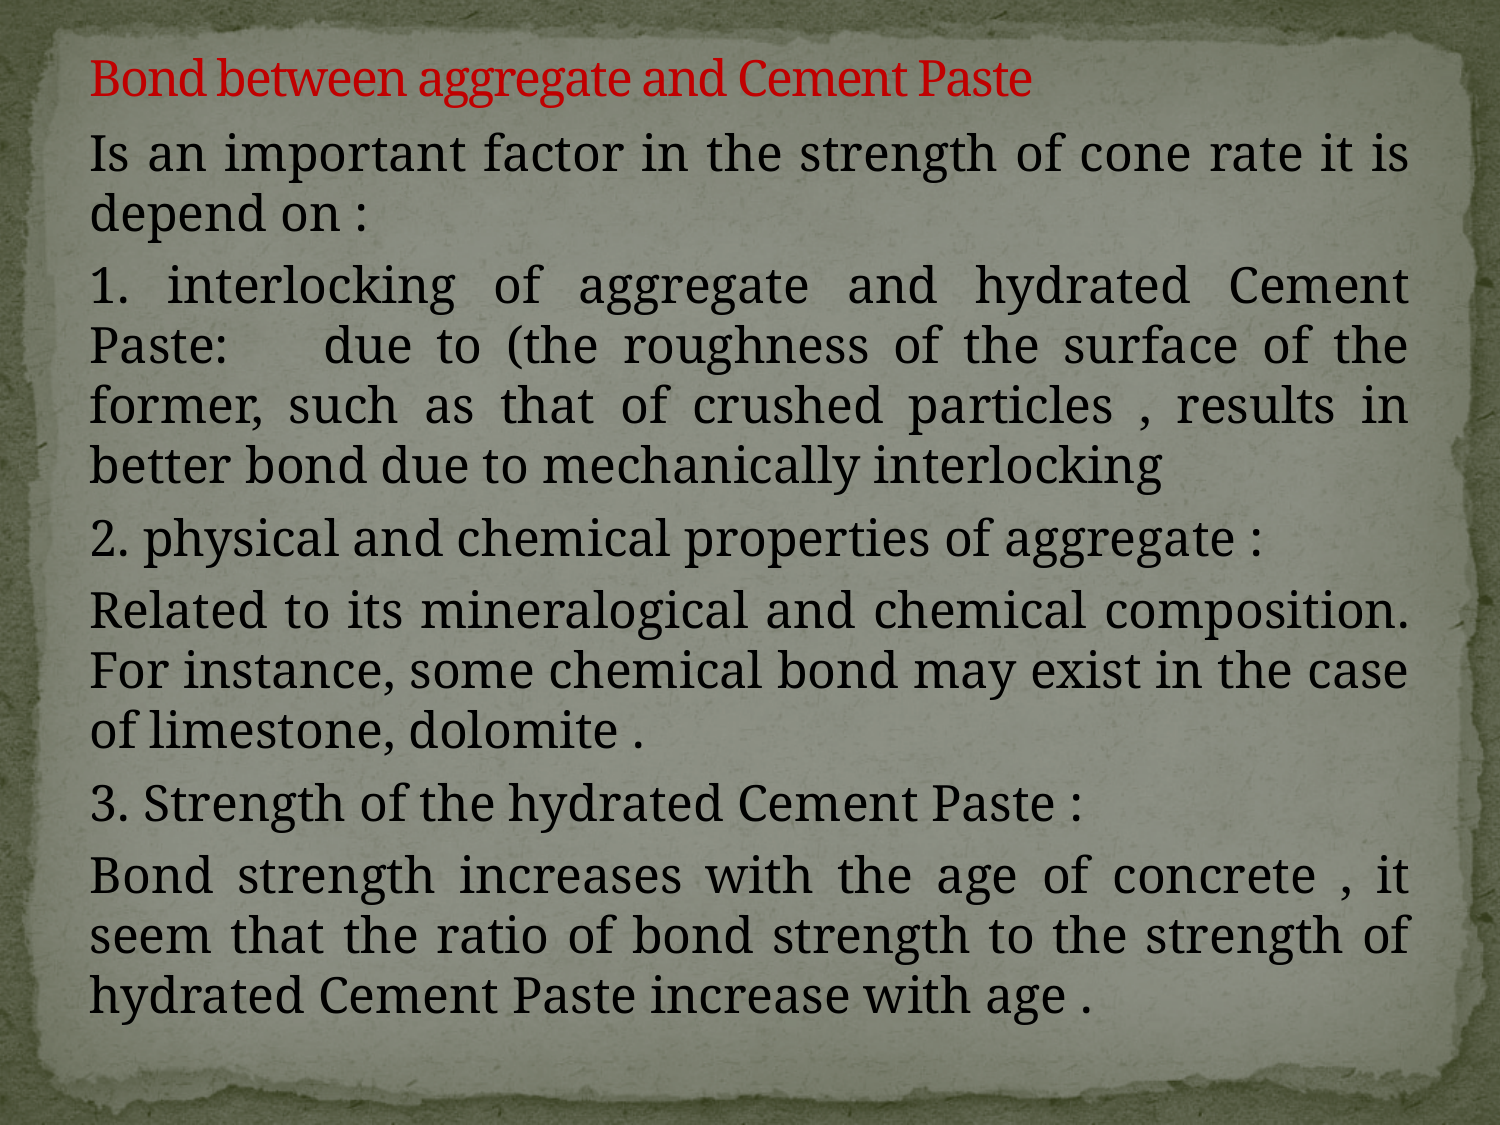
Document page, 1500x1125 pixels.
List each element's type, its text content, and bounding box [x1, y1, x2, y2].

list Is an important factor in the strength of cone rate it is depend on : 1. interlocking of aggregate and hydrated Cement Paste: due to (the roughness of the surface of the former, such as that of crushed particles , results in better bond due to mechanically interlocking 2. physical and chemical properties of aggregate : Related to its mineralogical and chemical composition. For instance, some chemical bond may exist in the case of limestone, dolomite . 3. Strength of the hydrated Cement Paste : Bond strength increases with the age of concrete , it seem that the ratio of bond strength to the strength of hydrated Cement Paste increase with age . [75, 114, 1425, 1000]
title Bond between aggregate and Cement Paste [74, 24, 1425, 114]
